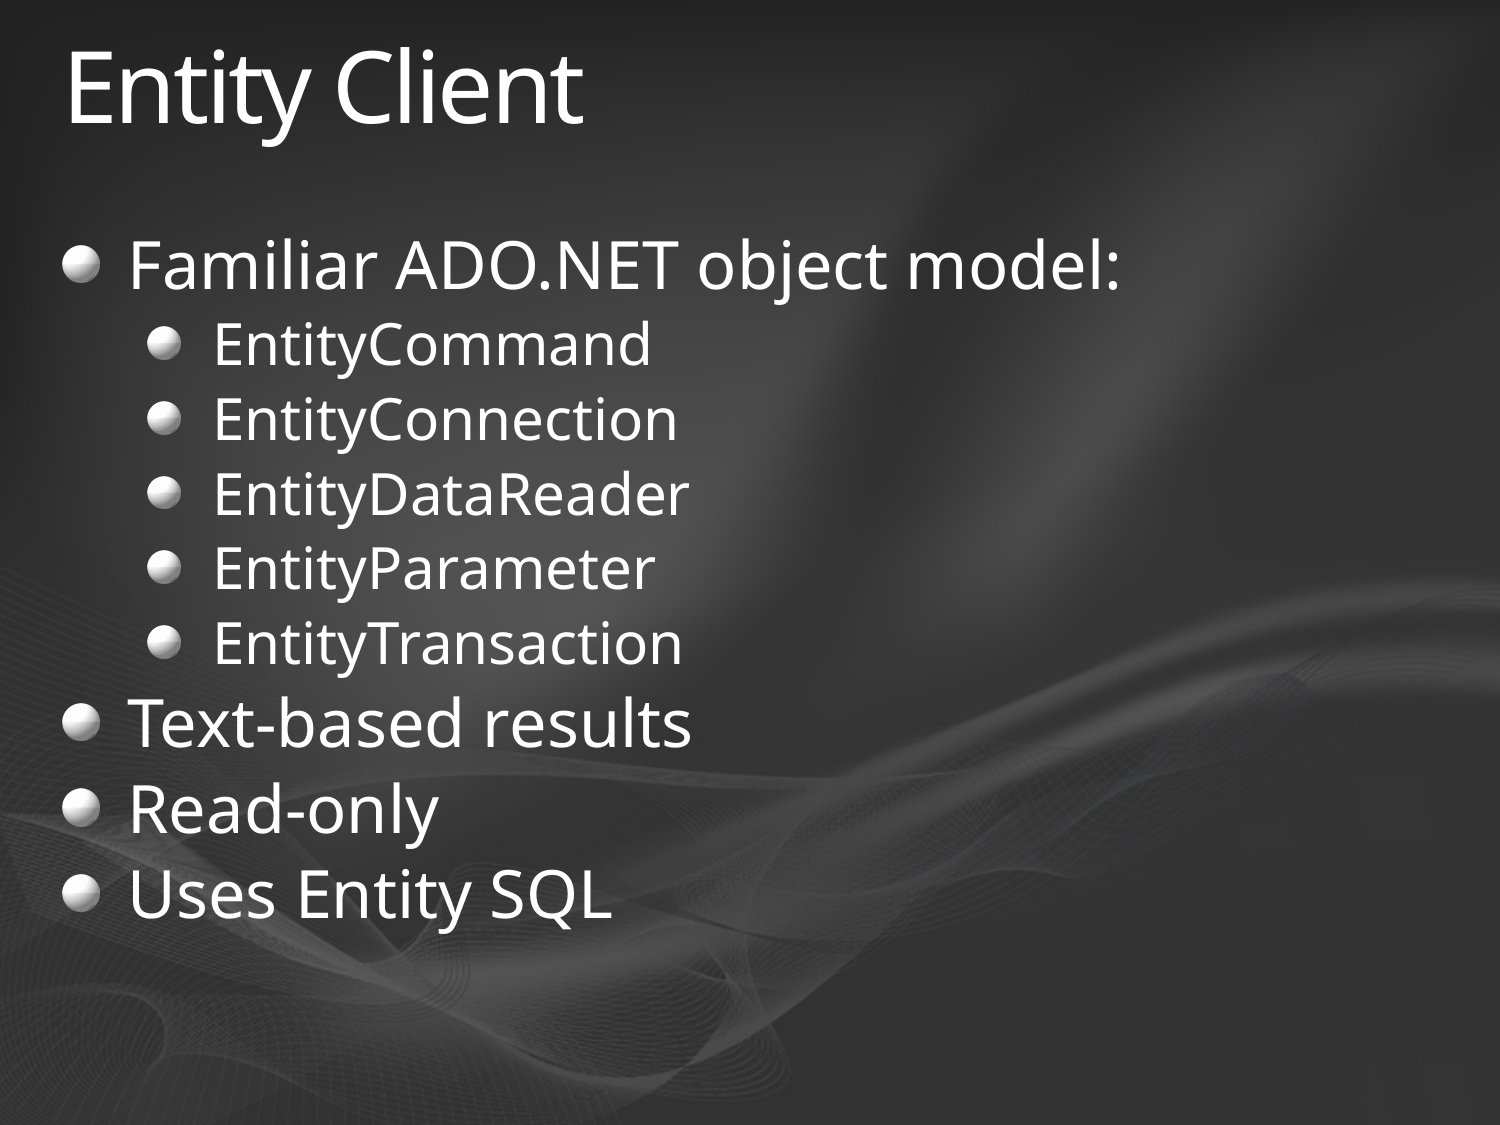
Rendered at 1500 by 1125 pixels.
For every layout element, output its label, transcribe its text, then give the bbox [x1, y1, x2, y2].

picture [0, 0, 1500, 1125]
list Familiar ADO.NET object model: EntityCommand EntityConnection EntityDataReader EntityParameter EntityTransaction Text-based results Read-only Uses Entity SQL [62, 231, 1438, 960]
title Entity Client [62, 37, 1438, 147]
